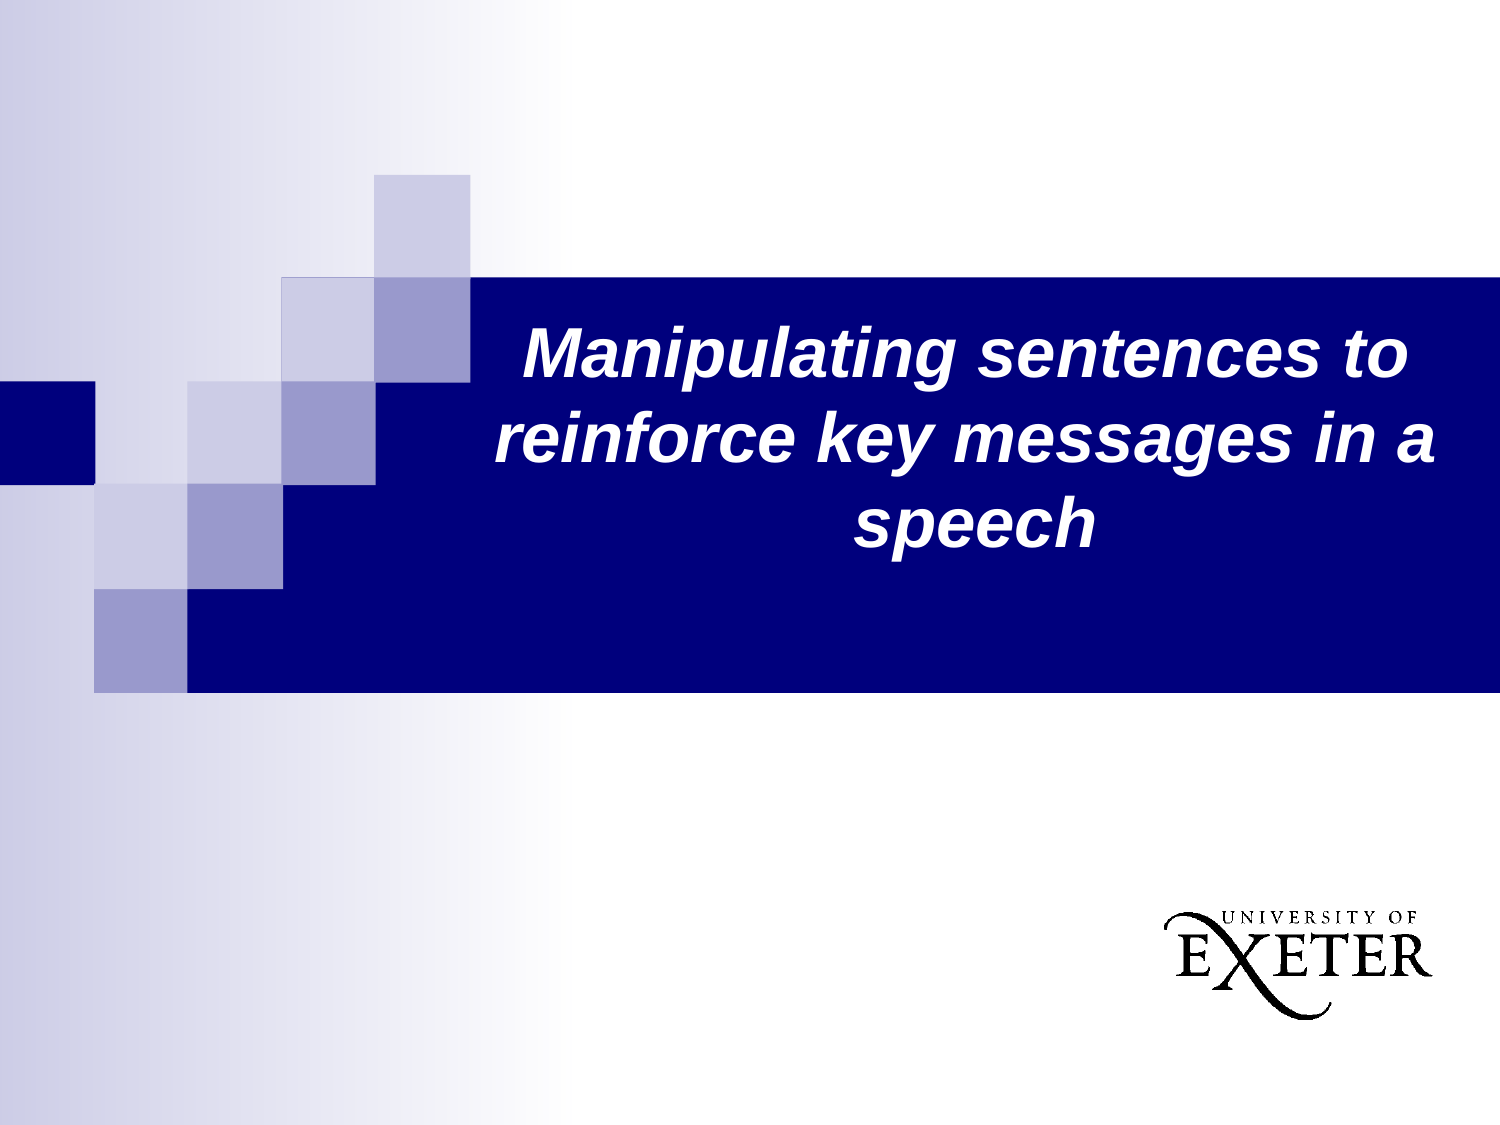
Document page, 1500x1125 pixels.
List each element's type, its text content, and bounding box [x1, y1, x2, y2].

picture [1160, 908, 1434, 1022]
text_box Manipulating sentences to reinforce key messages in a speech [478, 299, 1454, 570]
